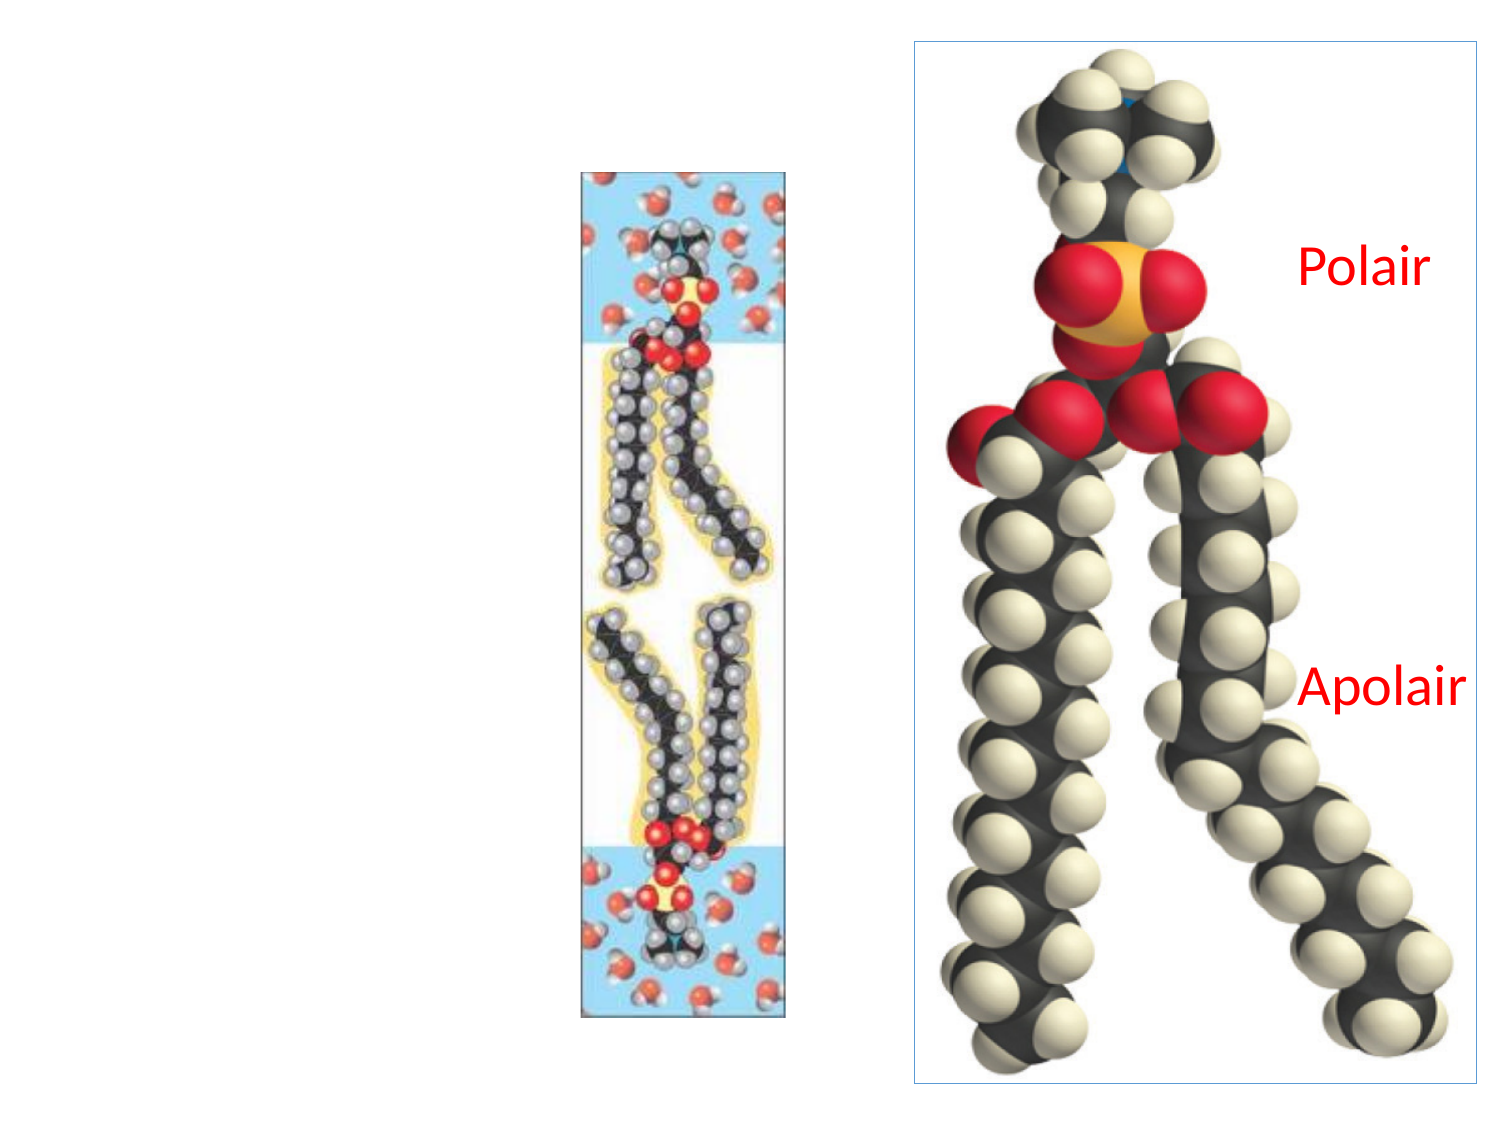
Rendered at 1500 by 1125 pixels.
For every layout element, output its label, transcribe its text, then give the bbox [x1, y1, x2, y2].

picture [580, 171, 786, 1018]
text_box Polair Apolair [1282, 219, 1483, 1125]
picture [913, 41, 1477, 1084]
